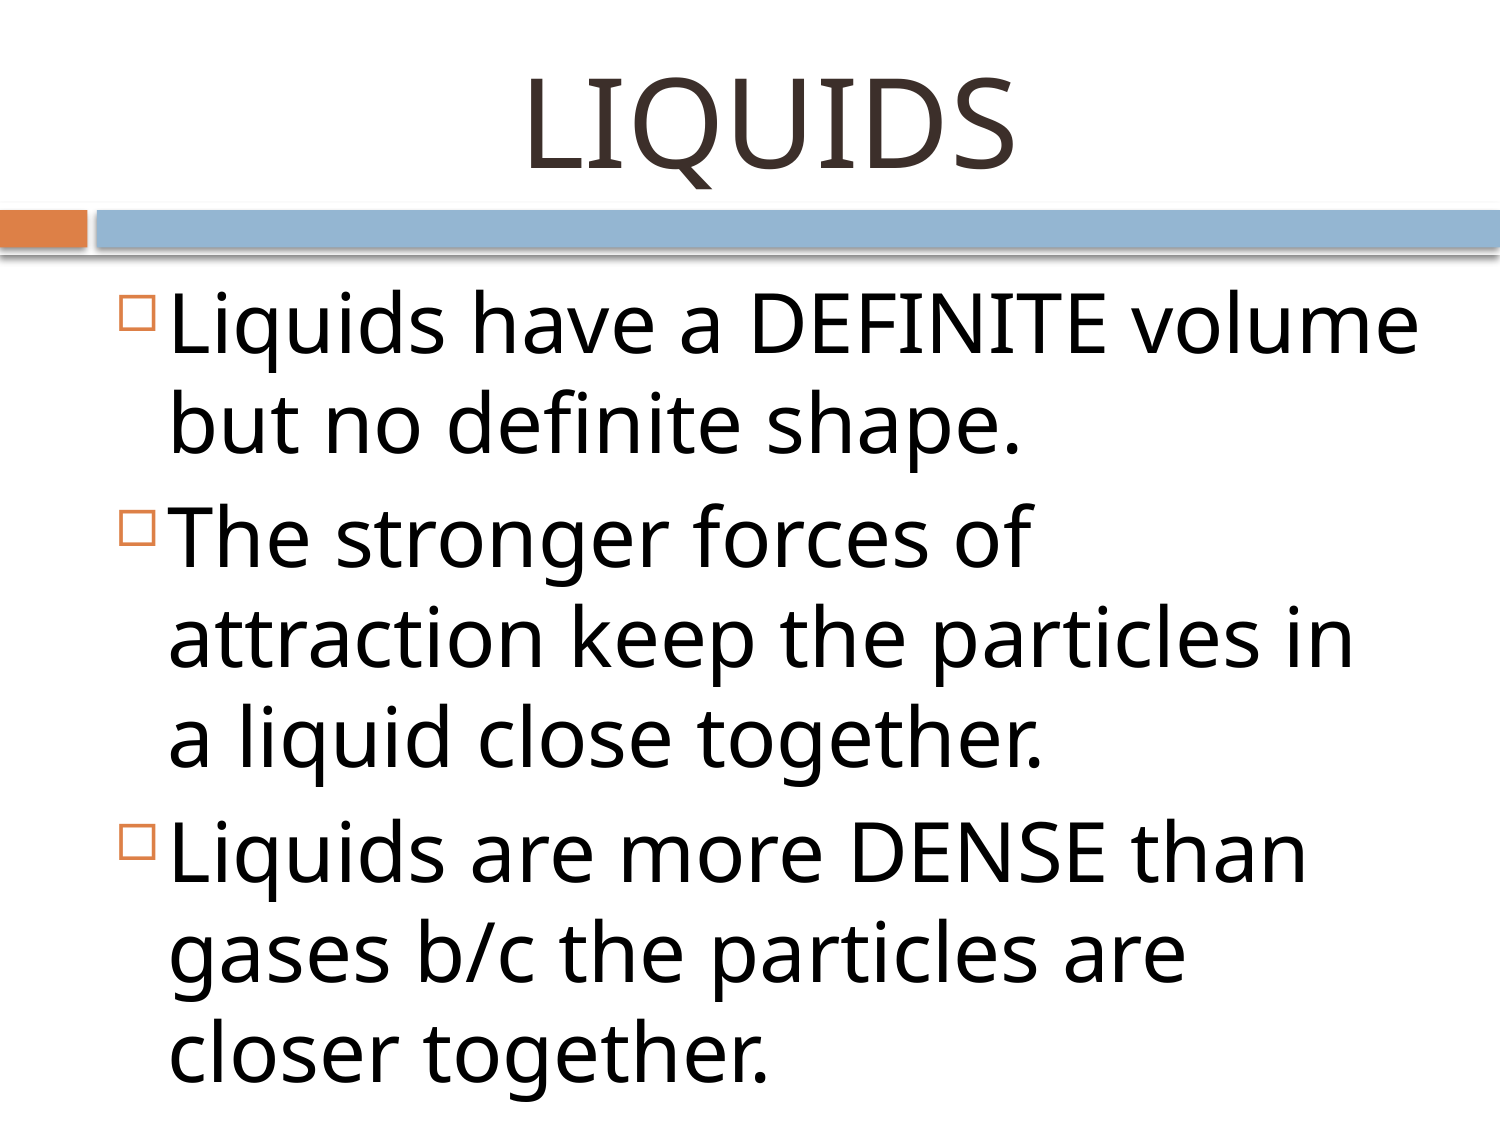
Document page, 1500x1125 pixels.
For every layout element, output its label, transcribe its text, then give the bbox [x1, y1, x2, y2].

title LIQUIDS [100, 37, 1438, 200]
list Liquids have a DEFINITE volume but no definite shape. The stronger forces of attraction keep the particles in a liquid close together. Liquids are more DENSE than gases b/c the particles are closer together. [100, 262, 1438, 1000]
